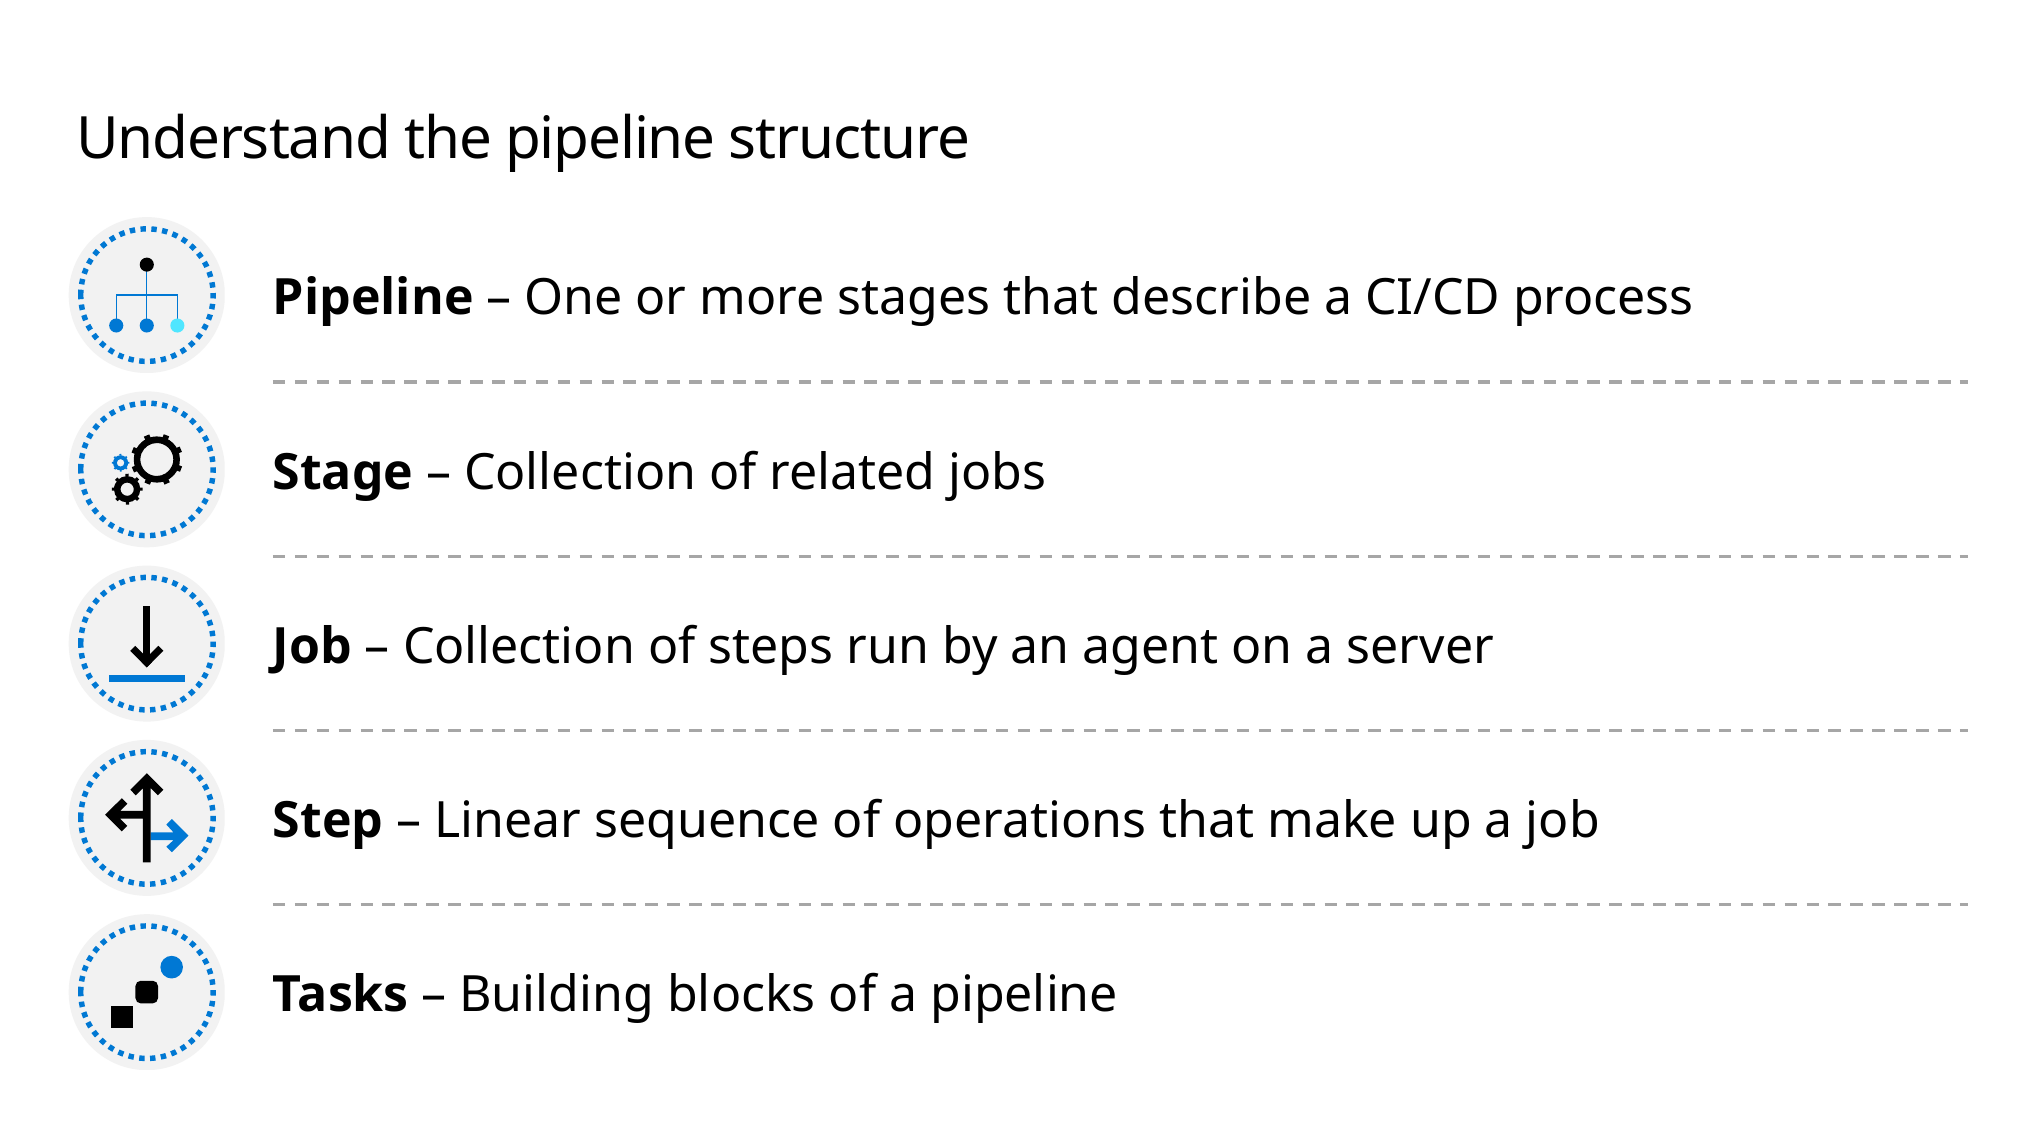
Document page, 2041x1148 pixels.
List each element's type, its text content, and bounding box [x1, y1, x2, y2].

picture [68, 739, 225, 896]
text_box Job – Collection of steps run by an agent on a server [272, 605, 1969, 681]
picture [68, 216, 225, 374]
picture [68, 565, 225, 722]
title Understand the pipeline structure [76, 103, 1969, 172]
text_box Step – Linear sequence of operations that make up a job [272, 780, 1969, 856]
text_box Tasks – Building blocks of a pipeline [272, 954, 1969, 1030]
text_box Pipeline – One or more stages that describe a CI/CD process [272, 257, 1969, 333]
picture [68, 390, 225, 548]
picture [68, 913, 225, 1071]
text_box Stage – Collection of related jobs [272, 431, 1968, 507]
